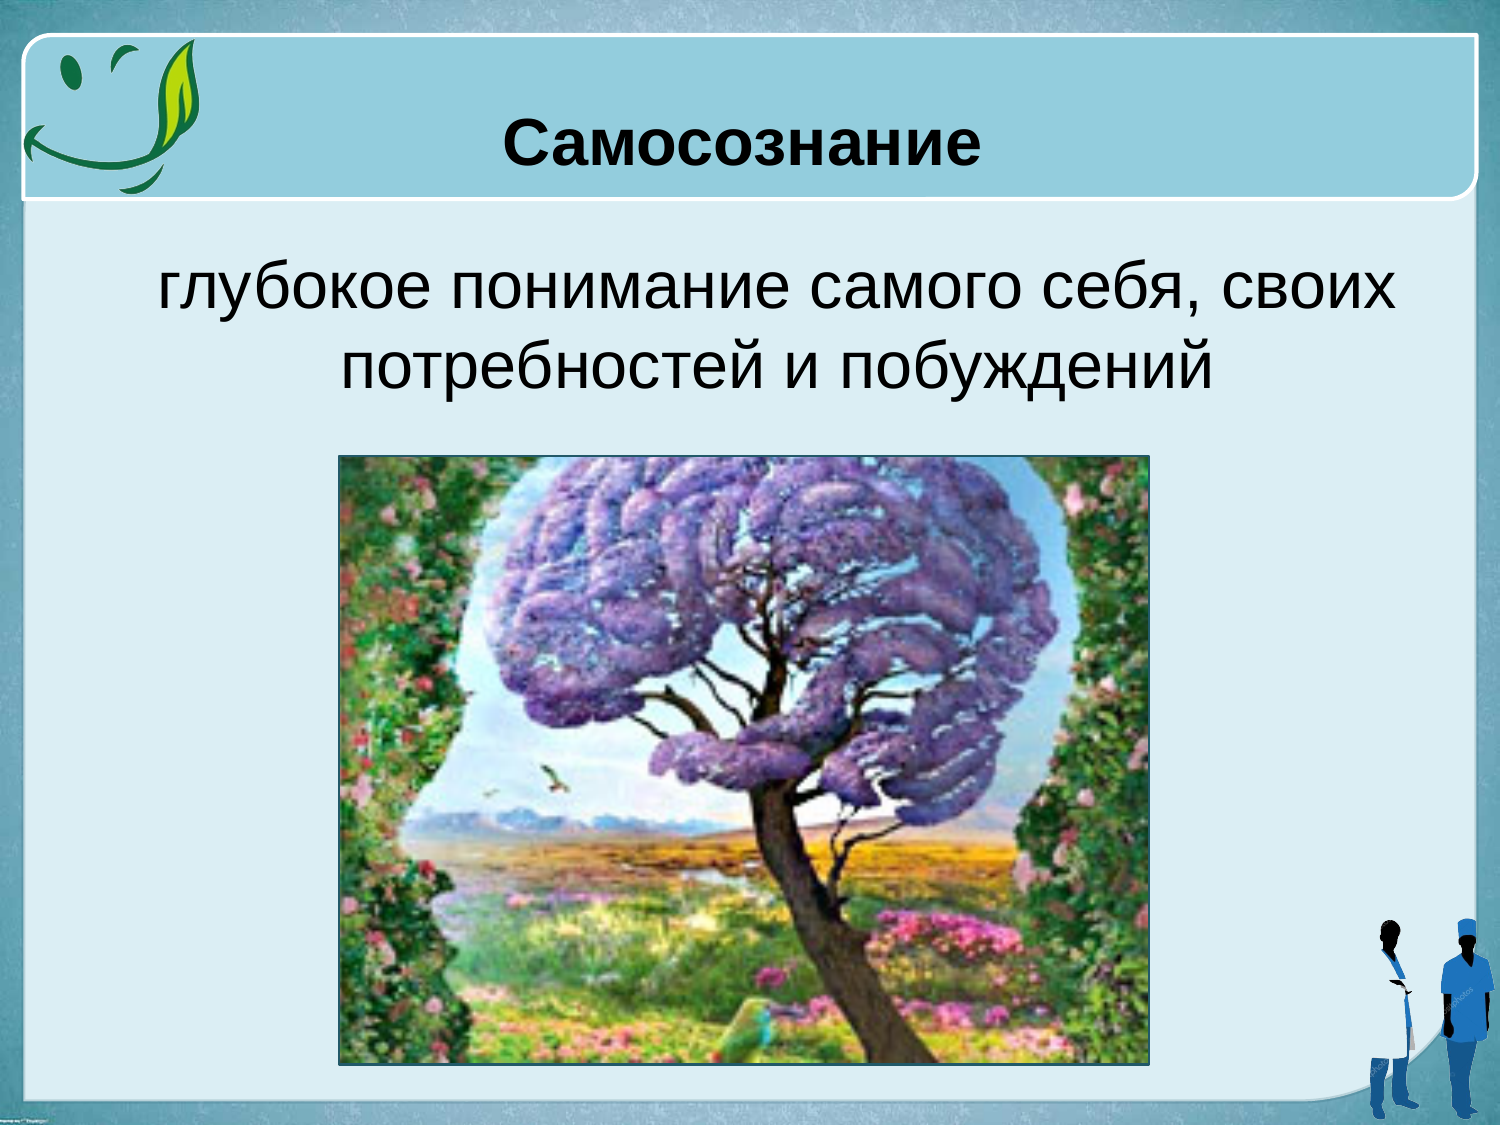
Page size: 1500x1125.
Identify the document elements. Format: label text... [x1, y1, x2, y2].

picture [0, 0, 1500, 1125]
list глубокое понимание самого себя, своих потребностей и побуждений [75, 234, 1425, 1005]
title Самосознание [75, 45, 1425, 233]
